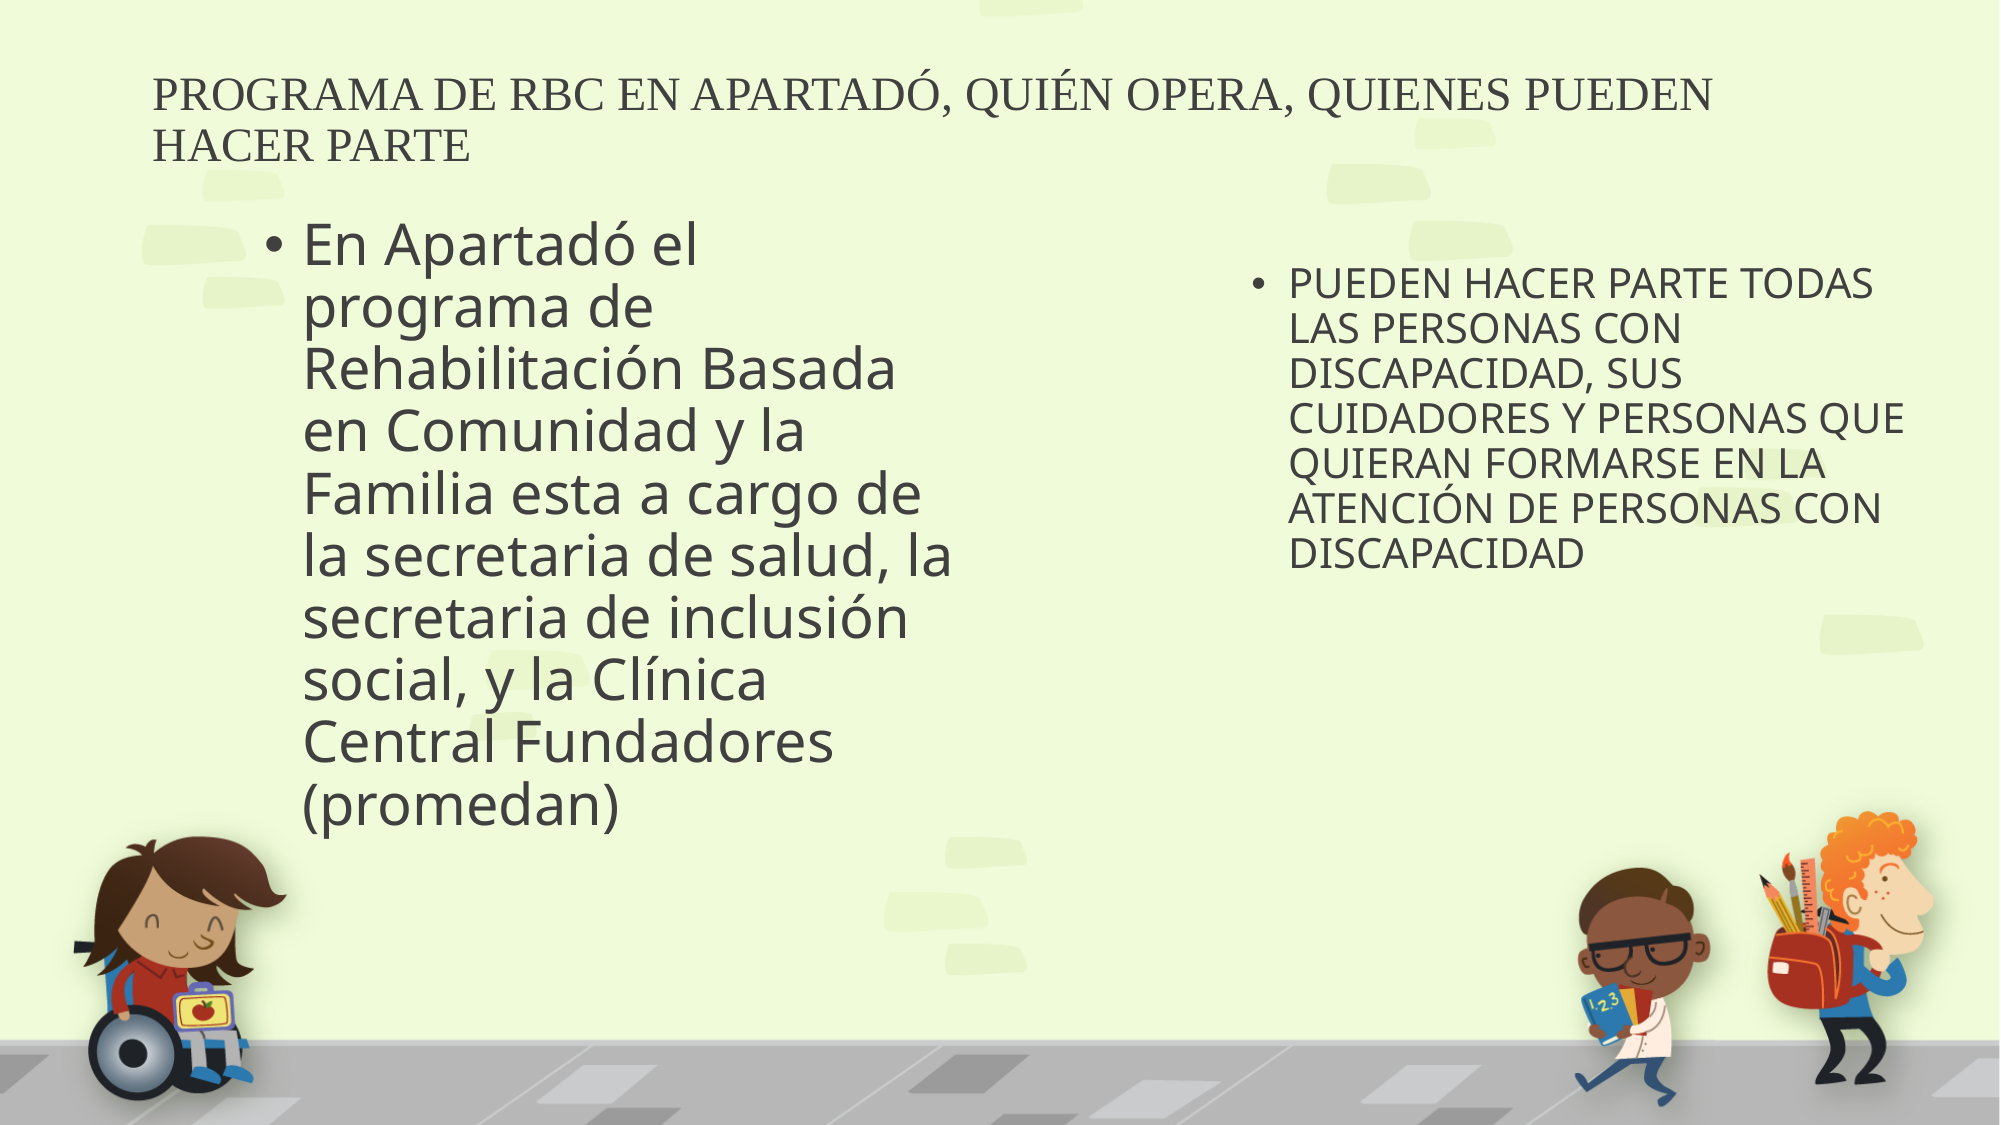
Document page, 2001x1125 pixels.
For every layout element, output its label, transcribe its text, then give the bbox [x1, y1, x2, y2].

title PROGRAMA DE RBC EN APARTADÓ, QUIÉN OPERA, QUIENES PUEDEN HACER PARTE [137, 59, 1750, 238]
list PUEDEN HACER PARTE TODAS LAS PERSONAS CON DISCAPACIDAD, SUS CUIDADORES Y PERSONAS QUE QUIERAN FORMARSE EN LA ATENCIÓN DE PERSONAS CON DISCAPACIDAD [1236, 255, 1957, 695]
picture [0, 0, 2000, 1125]
list En Apartadó el programa de Rehabilitación Basada en Comunidad y la Familia esta a cargo de la secretaria de salud, la secretaria de inclusión social, y la Clínica Central Fundadores (promedan) [249, 238, 970, 870]
